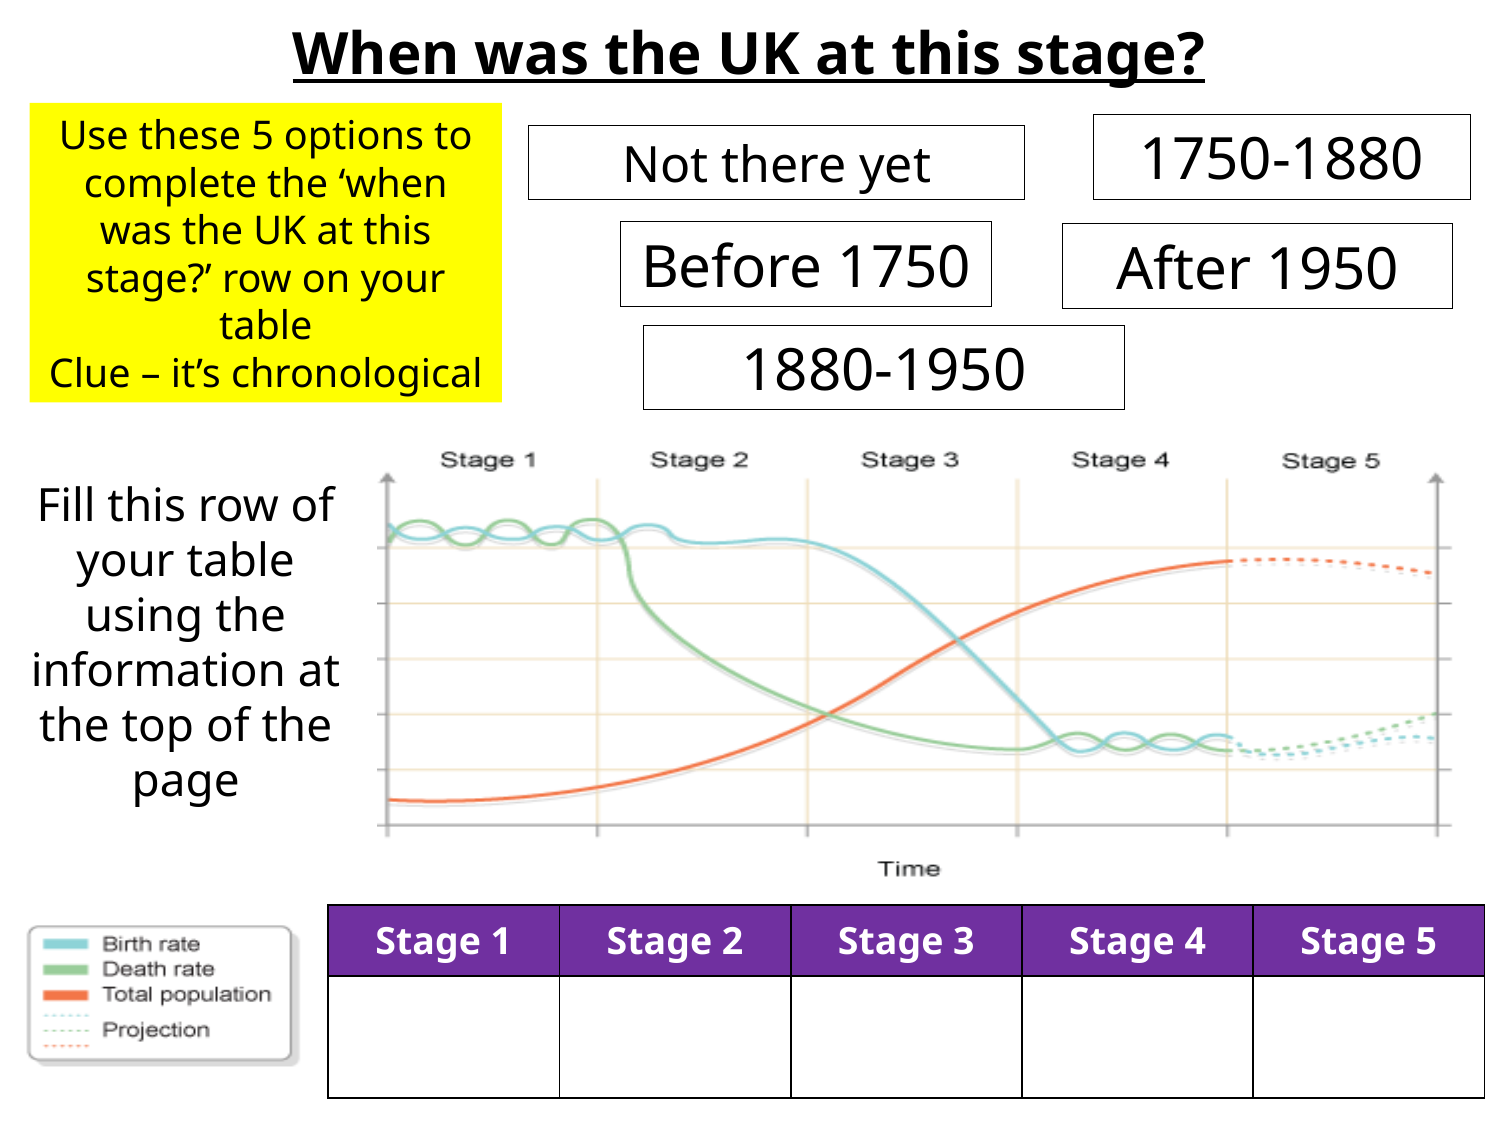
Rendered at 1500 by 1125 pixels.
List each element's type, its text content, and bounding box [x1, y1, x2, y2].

text_box Before 1750 [620, 221, 992, 307]
table_cell [560, 977, 790, 1097]
text_box Use these 5 options to complete the ‘when was the UK at this stage?’ row on your table Clue – it’s chronological [29, 102, 502, 403]
picture [376, 432, 1453, 886]
table_cell [1023, 977, 1252, 1097]
text_box When was the UK at this stage? [0, 8, 1498, 94]
table_header Stage 5 [1254, 906, 1484, 975]
table_cell [329, 977, 559, 1097]
table_cell [1254, 977, 1484, 1097]
text_box 1750-1880 [1093, 114, 1471, 200]
picture [13, 904, 313, 1085]
table_header Stage 1 [329, 906, 559, 975]
table_header Stage 3 [792, 906, 1021, 975]
text_box 1880-1950 [643, 325, 1125, 410]
table_cell [792, 977, 1021, 1097]
text_box After 1950 [1062, 223, 1453, 309]
text_box Fill this row of your table using the information at the top of the page [5, 467, 366, 813]
table_header Stage 4 [1023, 906, 1252, 975]
text_box Not there yet [528, 125, 1025, 200]
table_header Stage 2 [560, 906, 790, 975]
